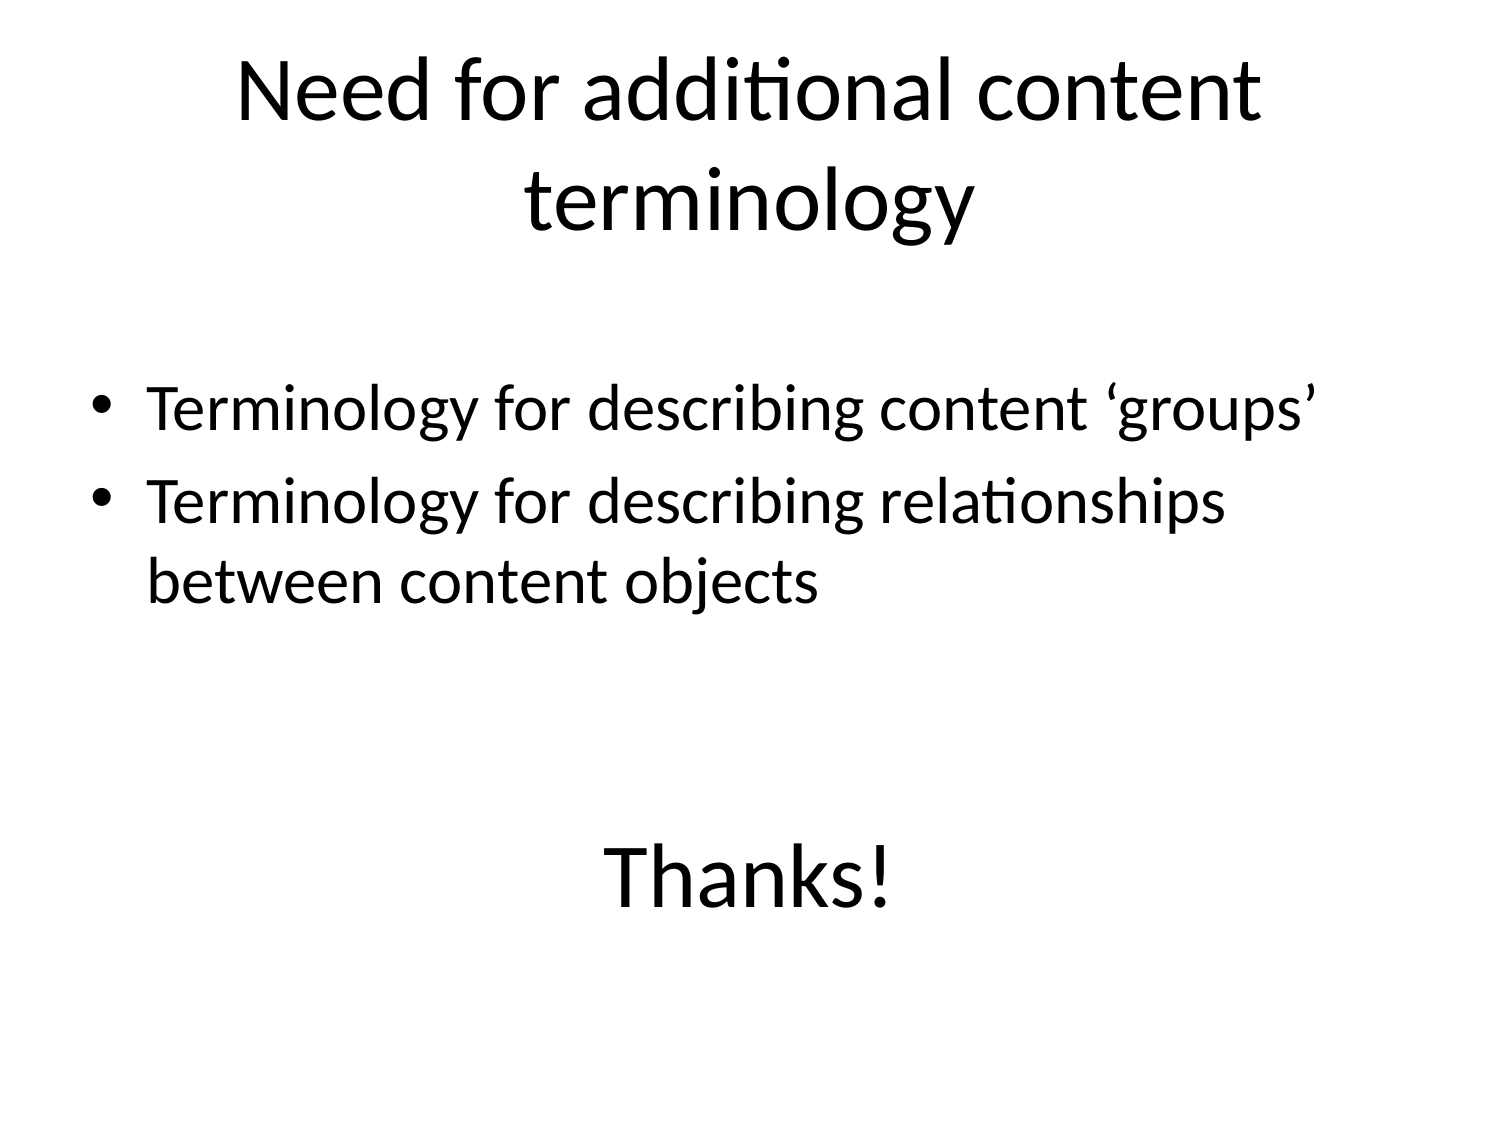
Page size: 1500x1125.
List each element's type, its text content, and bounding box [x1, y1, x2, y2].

list Terminology for describing content ‘groups’ Terminology for describing relationships between content objects [75, 262, 1425, 681]
title Need for additional content terminology [75, 45, 1425, 233]
text_box Thanks! [74, 776, 1425, 965]
